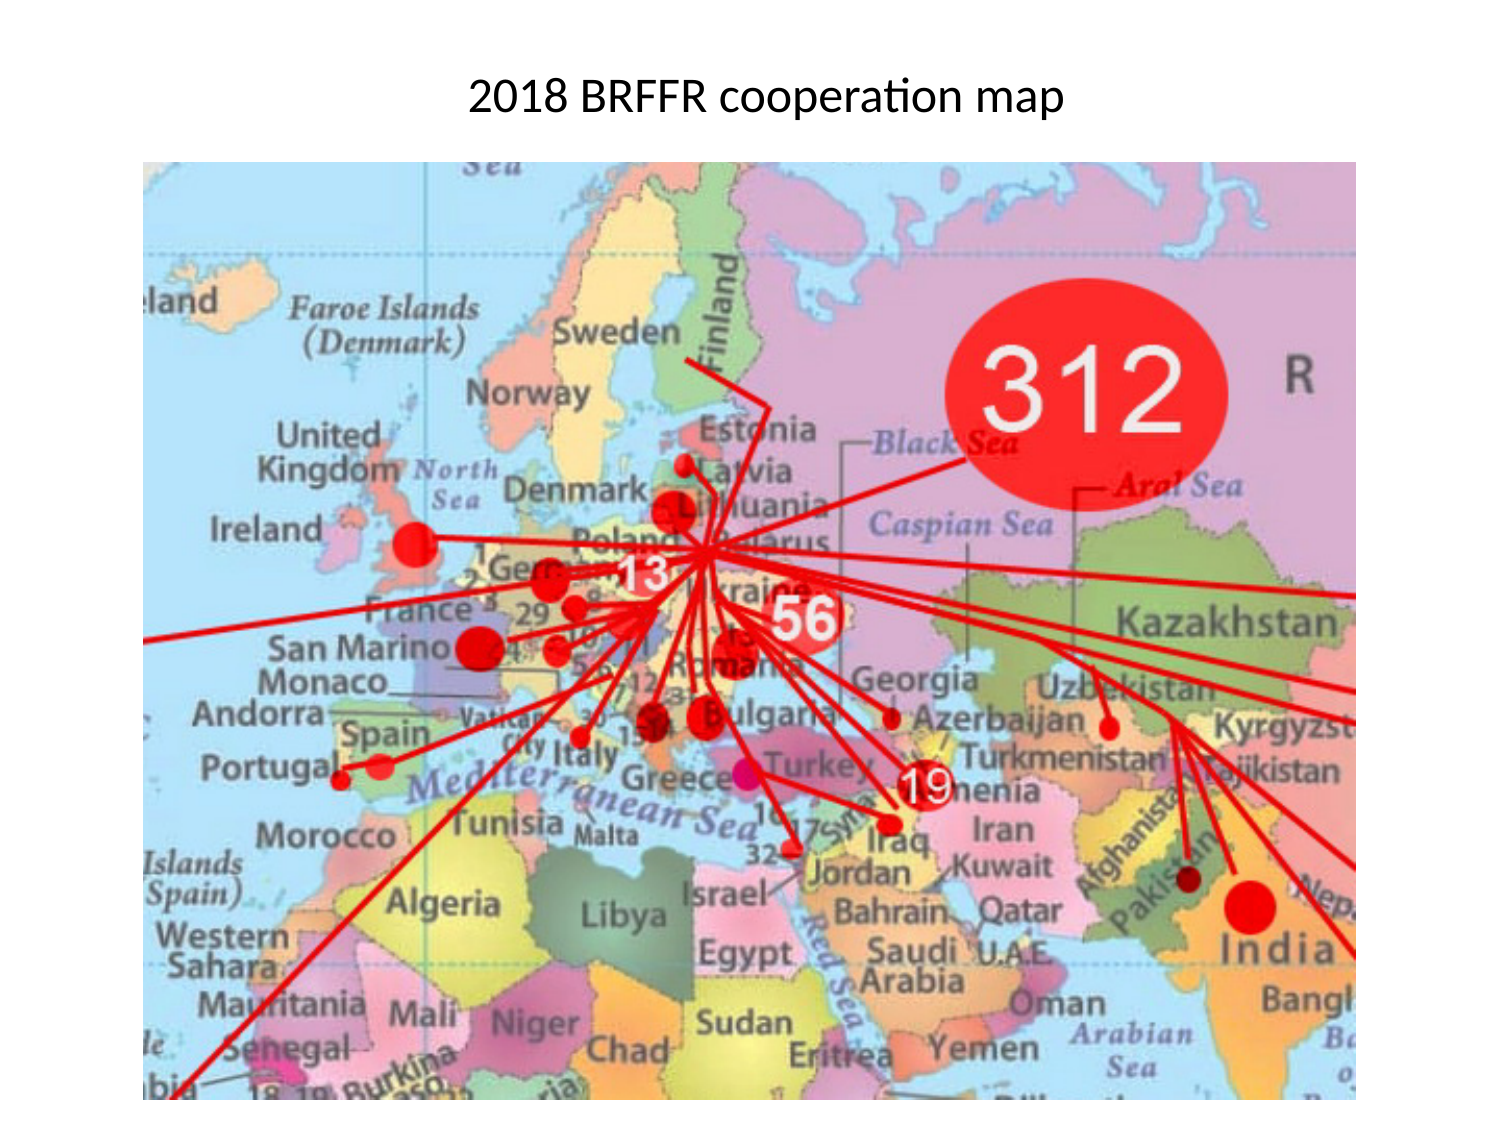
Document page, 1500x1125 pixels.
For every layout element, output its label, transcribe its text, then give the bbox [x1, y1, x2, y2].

picture [143, 162, 1357, 1101]
text_box 2018 BRFFR cooperation map [452, 55, 1081, 130]
